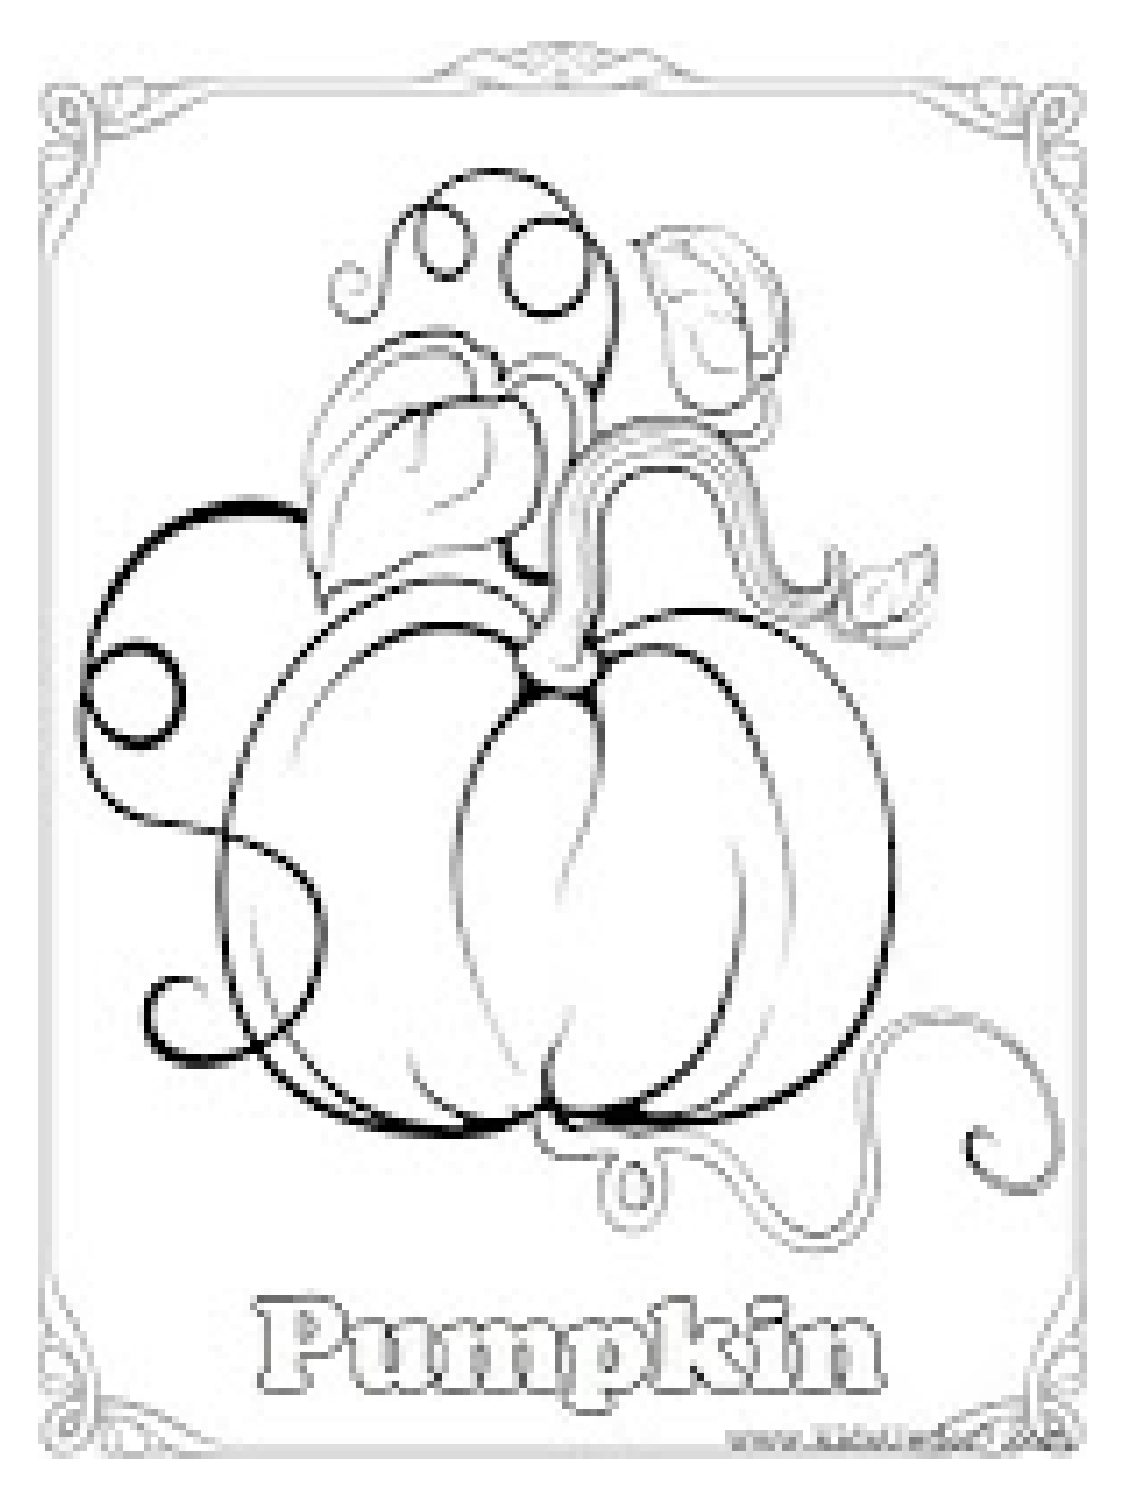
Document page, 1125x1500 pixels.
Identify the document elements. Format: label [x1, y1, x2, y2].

picture [37, 41, 1088, 1459]
